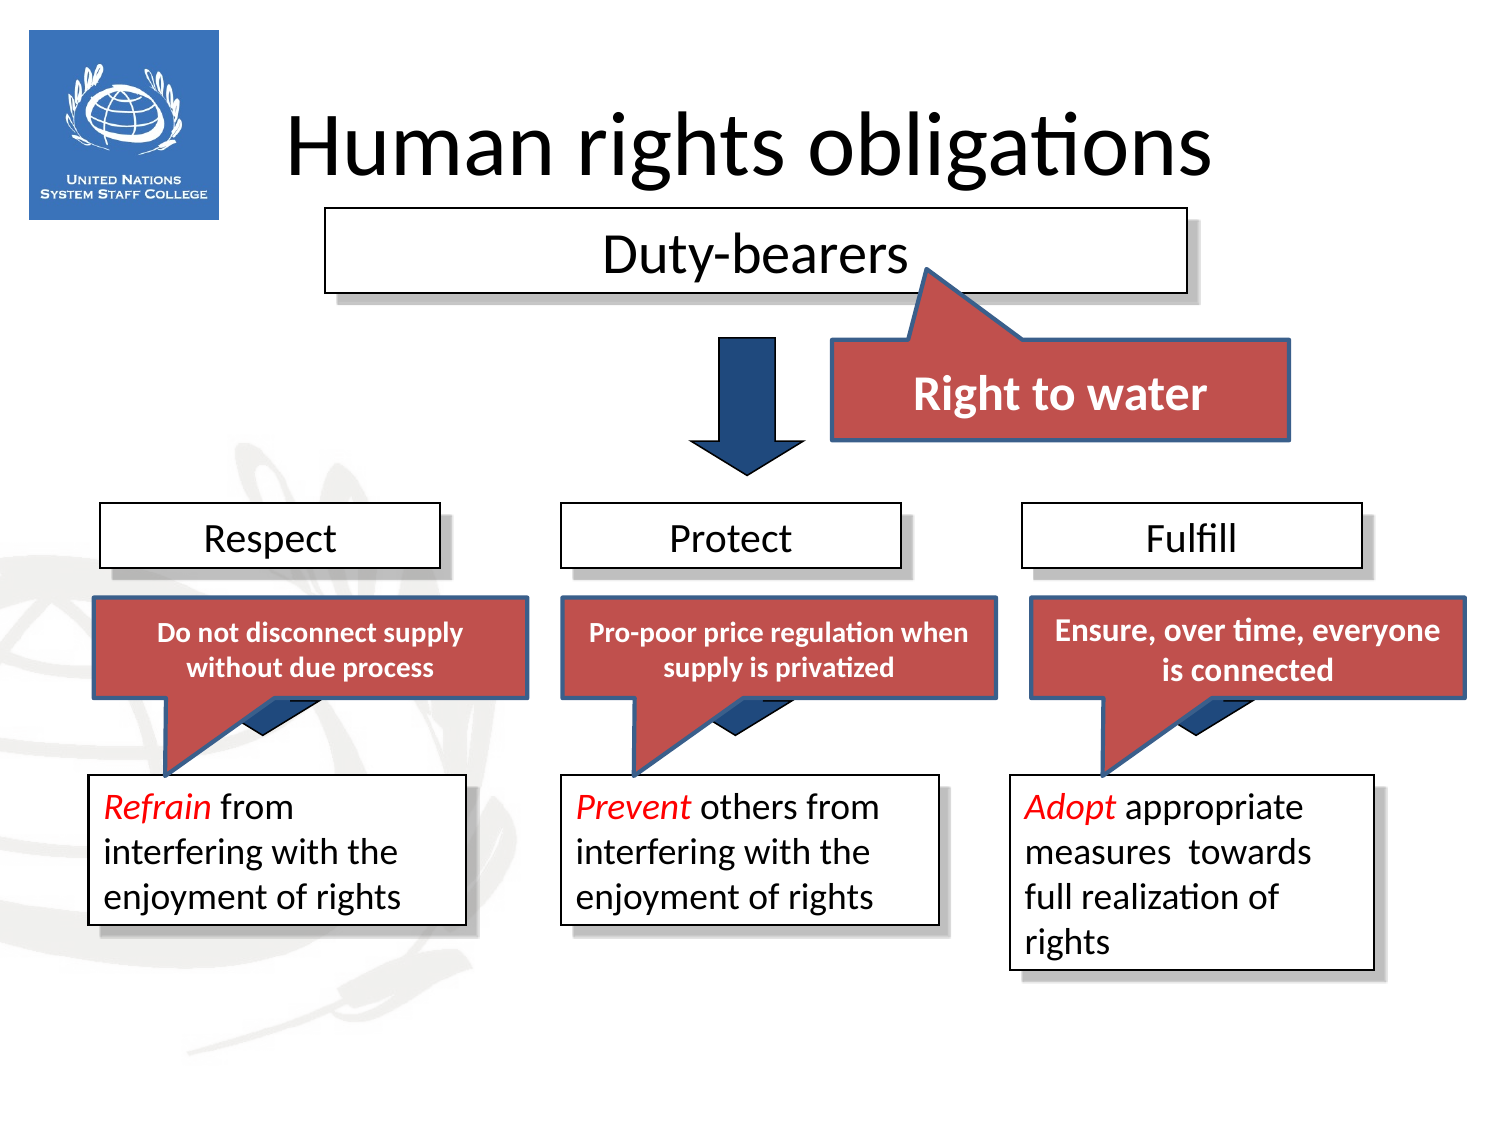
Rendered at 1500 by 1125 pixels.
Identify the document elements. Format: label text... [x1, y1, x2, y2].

text_box Ensure, over time, everyone is connected [1029, 595, 1467, 778]
picture [29, 30, 219, 220]
text_box Adopt appropriate measures towards full realization of rights [1009, 774, 1374, 970]
text_box [1179, 701, 1253, 736]
text_box [714, 701, 792, 736]
text_box Prevent others from interfering with the enjoyment of rights [560, 774, 940, 925]
title Human rights obligations [74, 44, 1426, 233]
text_box Protect [560, 503, 902, 569]
text_box Pro-poor price regulation when supply is privatized [560, 595, 999, 778]
text_box Respect [100, 503, 441, 569]
text_box [244, 701, 319, 736]
text_box Duty-bearers [324, 233, 1187, 293]
text_box Do not disconnect supply without due process [91, 595, 530, 778]
text_box [690, 337, 804, 476]
text_box Refrain from interfering with the enjoyment of rights [88, 774, 467, 925]
text_box Fulfill [1021, 503, 1362, 569]
text_box Right to water [829, 267, 1292, 443]
